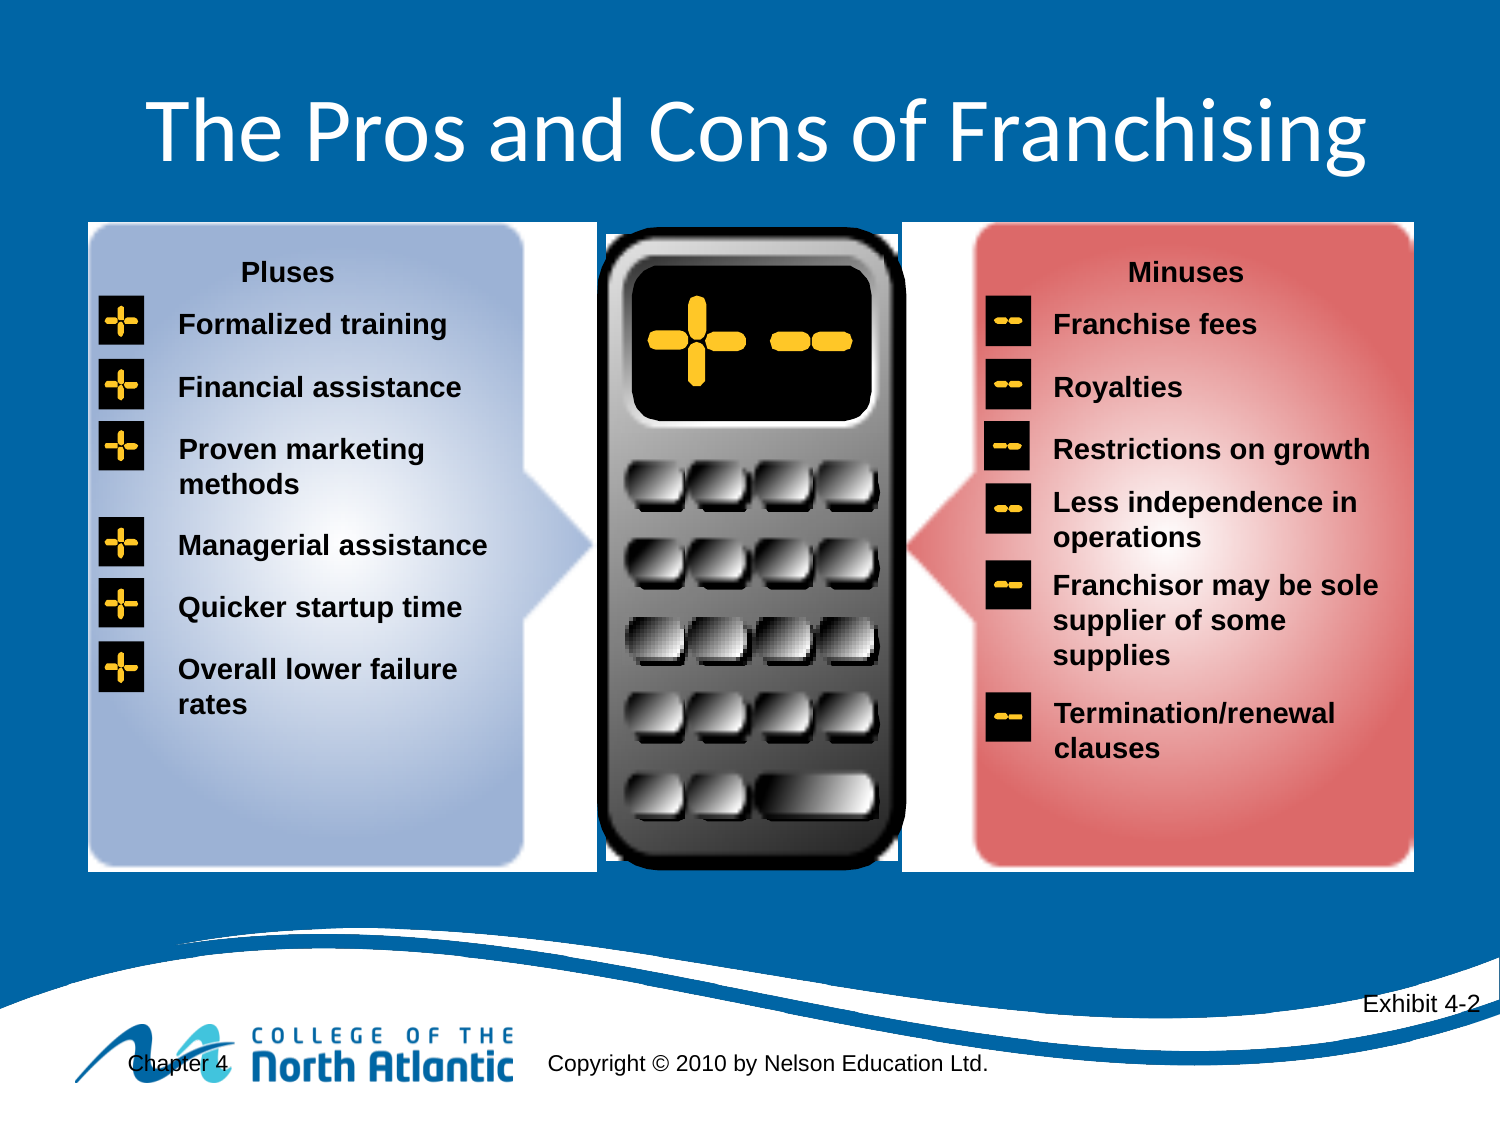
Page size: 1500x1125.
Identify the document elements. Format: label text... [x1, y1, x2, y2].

title The Pros and Cons of Franchising [95, 43, 1421, 207]
picture [0, 928, 1500, 1125]
text_box Exhibit 4-2 [1362, 987, 1482, 1018]
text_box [88, 222, 1414, 873]
